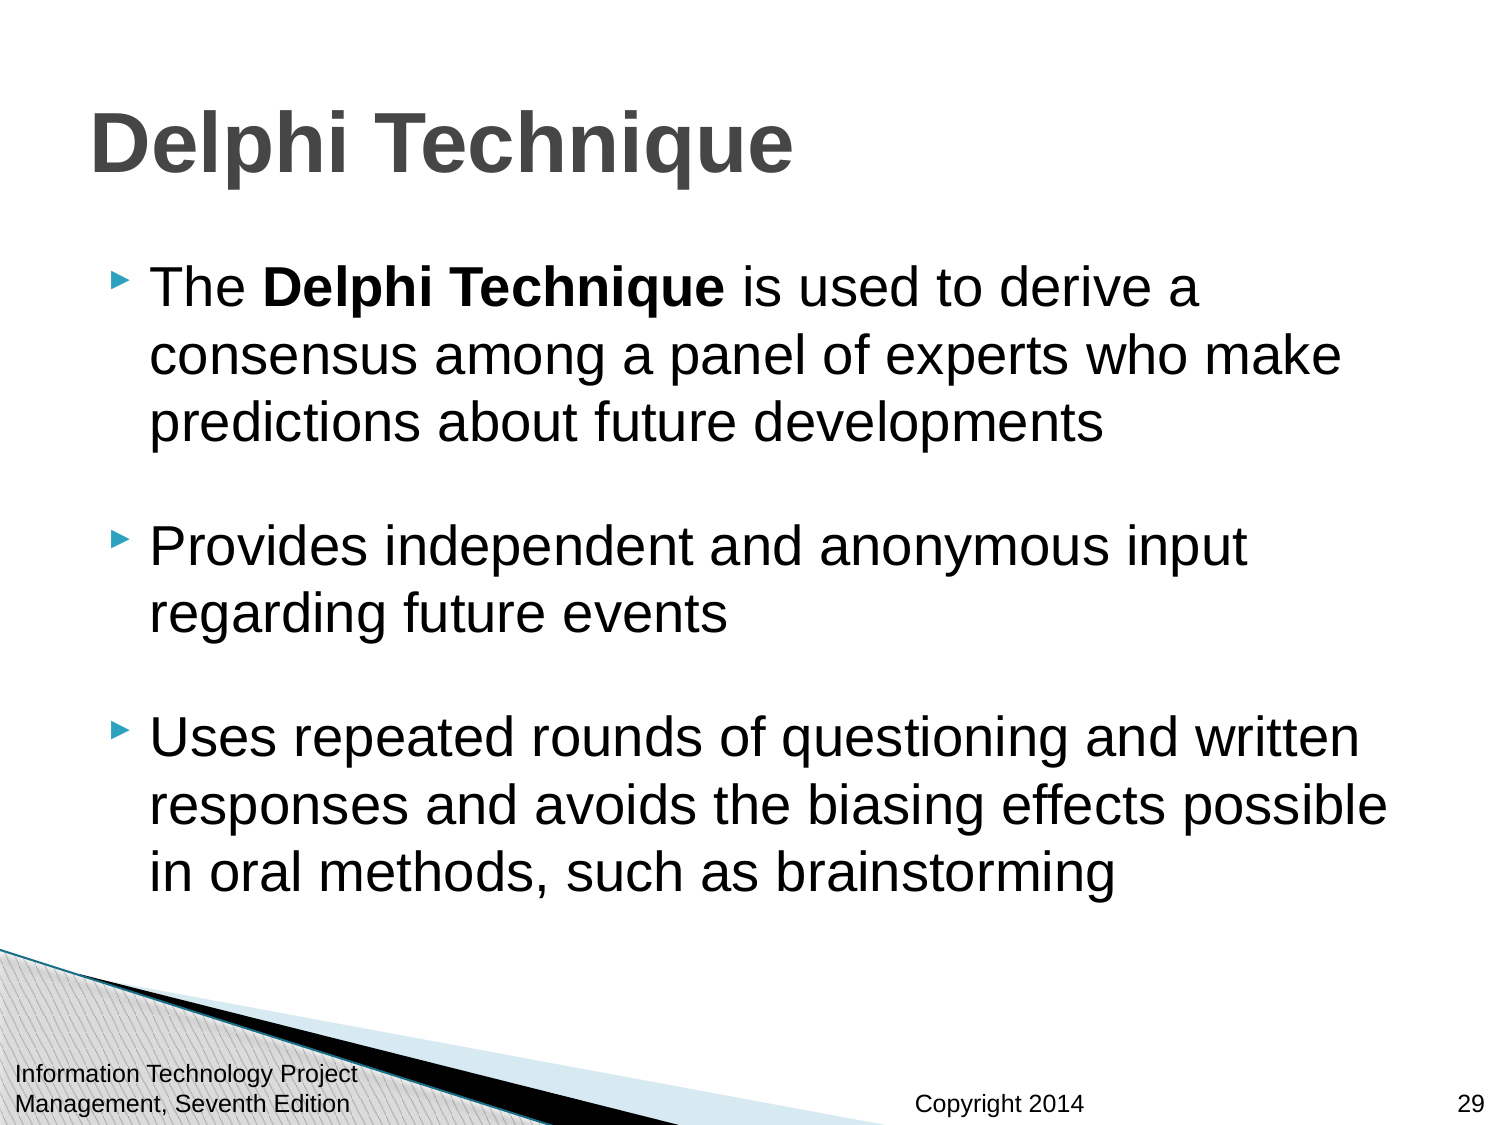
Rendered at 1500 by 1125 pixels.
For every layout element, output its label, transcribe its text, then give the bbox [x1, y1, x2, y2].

slide_number 29 [1408, 1065, 1500, 1125]
title Delphi Technique [75, 45, 1425, 233]
footer Information Technology Project Management, Seventh Edition [0, 1065, 425, 1125]
list The Delphi Technique is used to derive a consensus among a panel of experts who make predictions about future developments Provides independent and anonymous input regarding future events Uses repeated rounds of questioning and written responses and avoids the biasing effects possible in oral methods, such as brainstorming [74, 242, 1426, 986]
